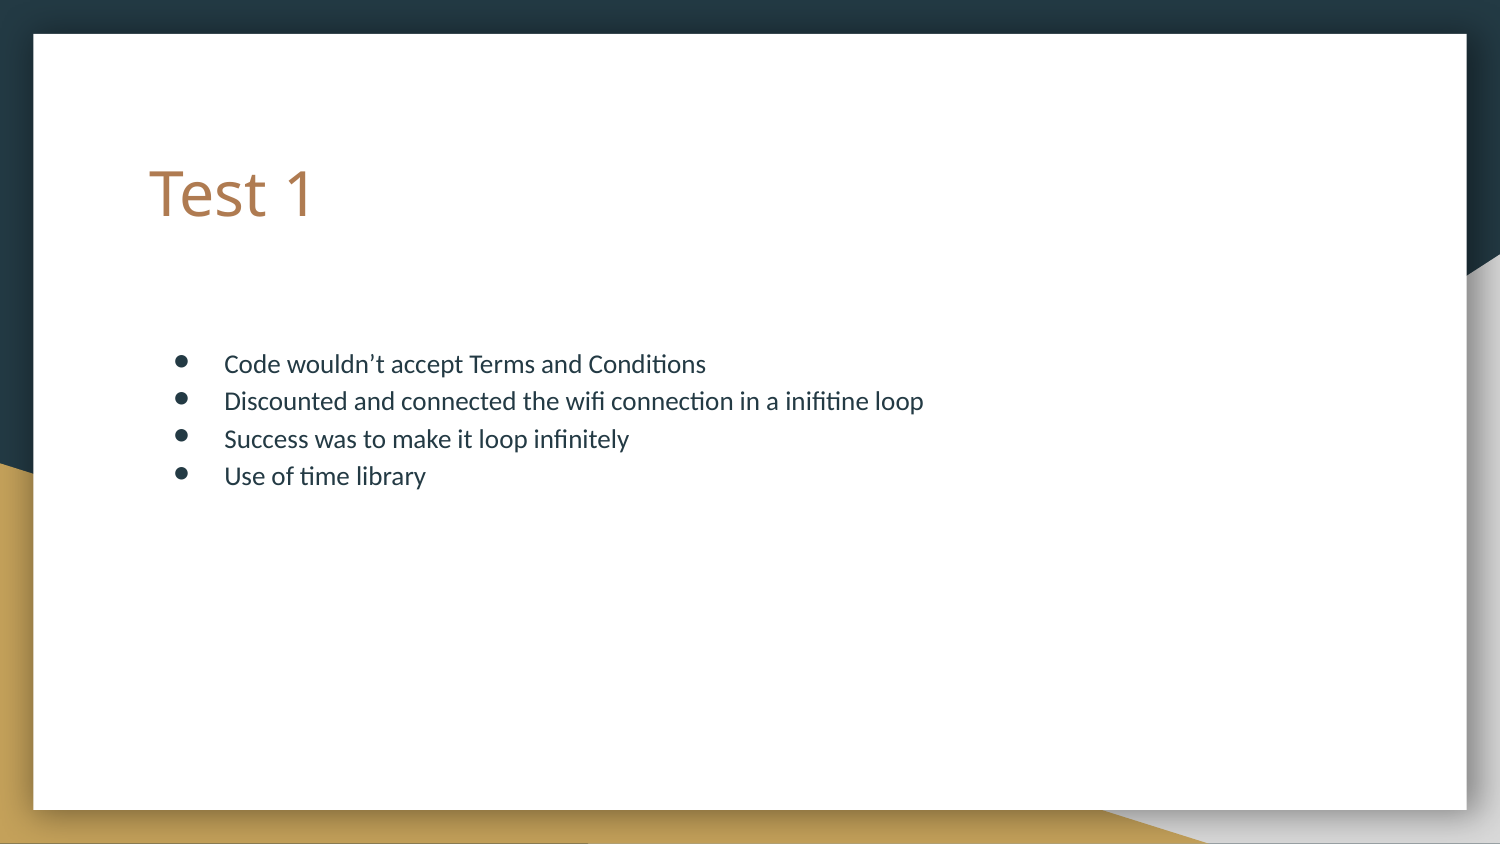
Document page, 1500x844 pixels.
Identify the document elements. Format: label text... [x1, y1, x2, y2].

title Test 1 [134, 138, 1366, 296]
list Code wouldn’t accept Terms and Conditions Discounted and connected the wifi connection in a inifitine loop Success was to make it loop infinitely Use of time library [134, 326, 1366, 729]
